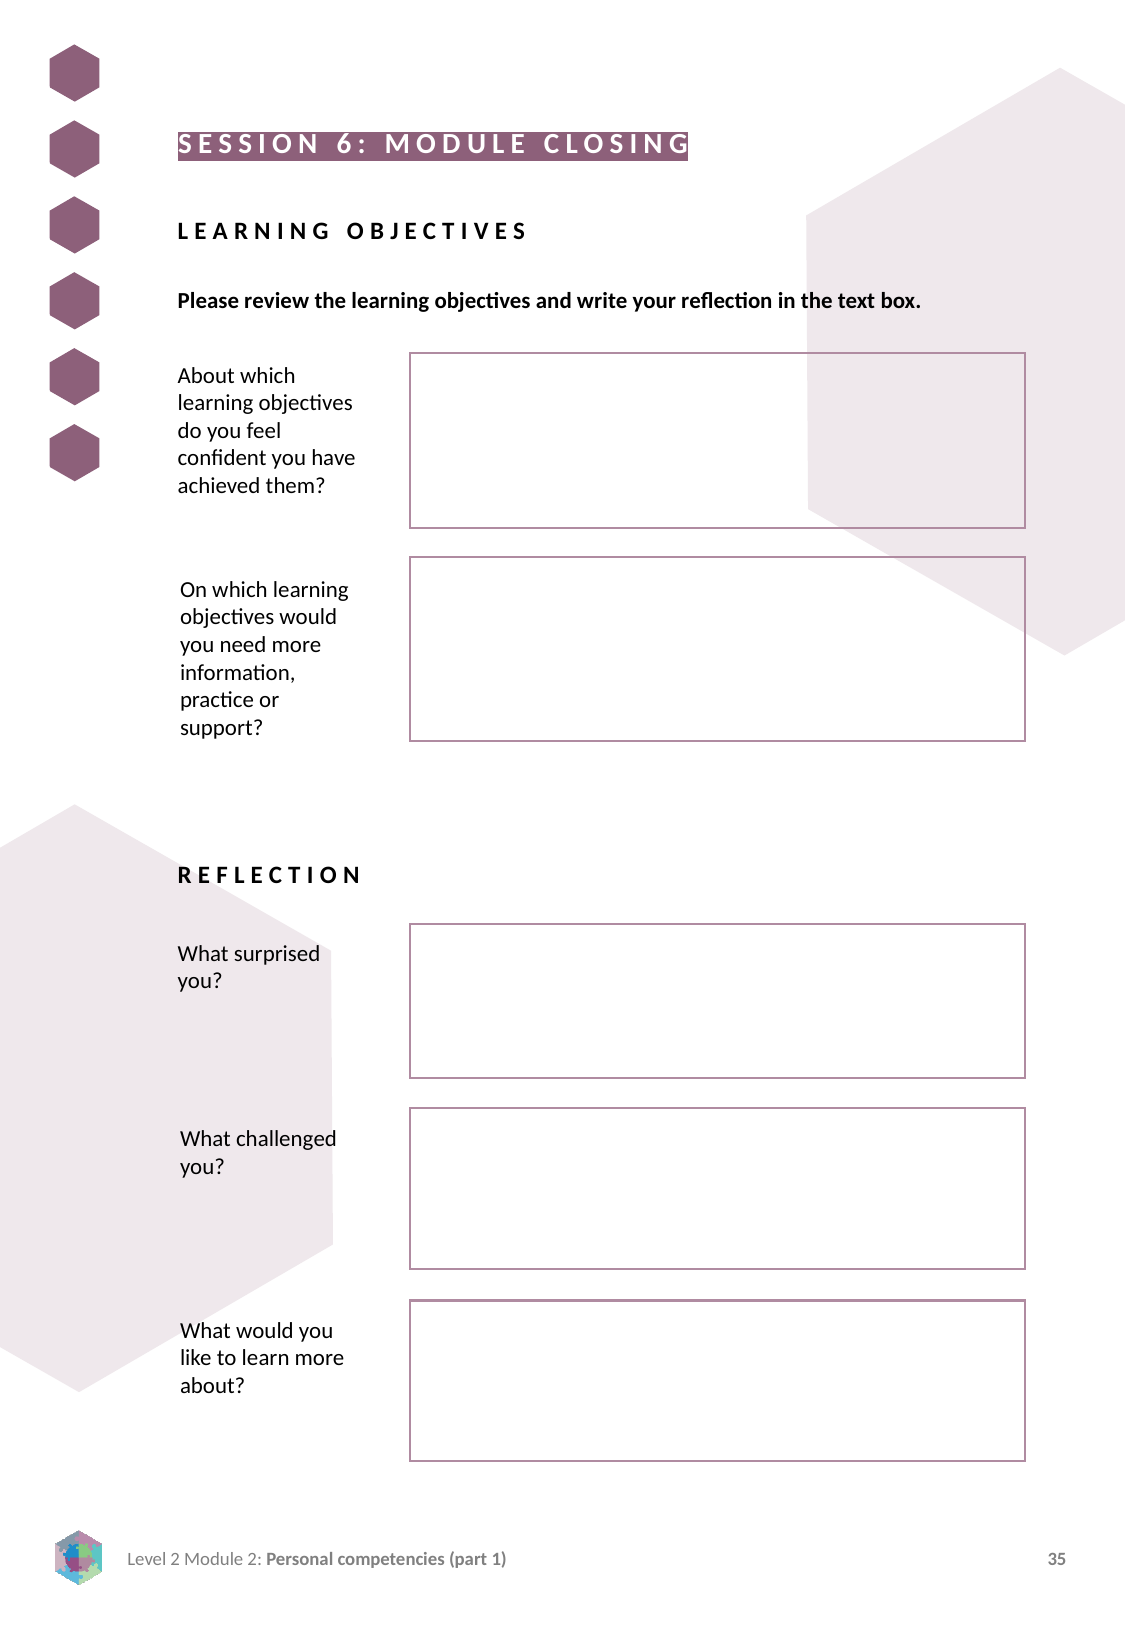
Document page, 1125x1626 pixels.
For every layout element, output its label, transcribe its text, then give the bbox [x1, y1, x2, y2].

text_box [49, 424, 100, 482]
text_box [409, 556, 1026, 742]
text_box [409, 1107, 1026, 1270]
text_box REFLECTION [162, 850, 1025, 896]
text_box LEARNING OBJECTIVES [162, 207, 1025, 253]
text_box Please review the learning objectives and write your reflection in the text box. [162, 278, 1027, 321]
text_box [409, 352, 1026, 529]
text_box On which learning objectives would you need more information, practice or support? [165, 559, 381, 755]
text_box What would you like to learn more about? [165, 1300, 381, 1413]
text_box [49, 120, 100, 178]
text_box SESSION 6: MODULE CLOSING [163, 116, 1027, 167]
text_box What challenged you? [165, 1109, 381, 1194]
text_box [409, 1299, 1026, 1462]
text_box [49, 348, 100, 406]
text_box [49, 272, 100, 330]
picture [55, 1530, 102, 1585]
text_box What surprised you? [162, 923, 380, 1008]
text_box [805, 66, 1125, 657]
text_box [49, 44, 100, 102]
text_box [49, 196, 100, 254]
text_box About which learning objectives do you feel confident you have achieved them? [162, 345, 380, 513]
text_box [409, 923, 1026, 1079]
text_box [0, 803, 334, 1394]
